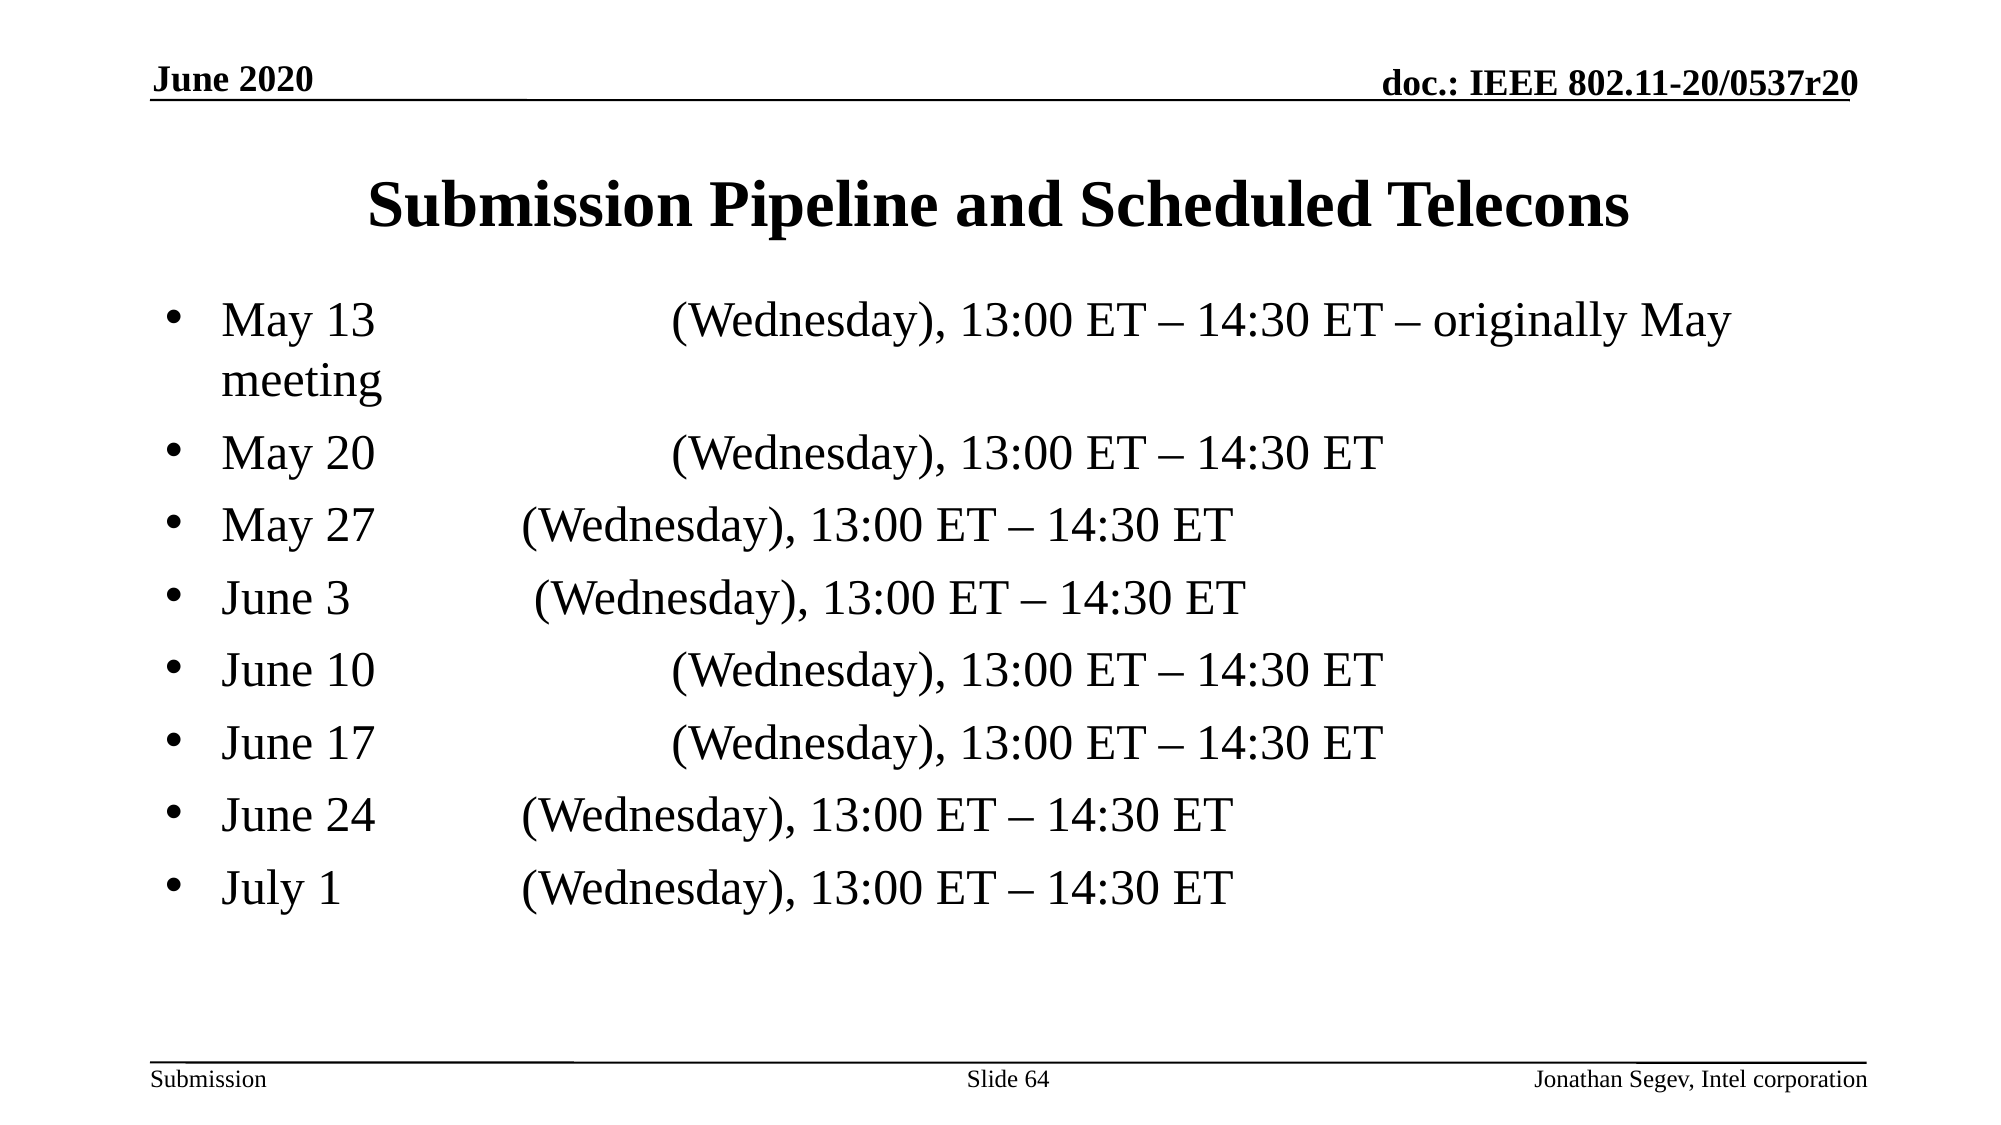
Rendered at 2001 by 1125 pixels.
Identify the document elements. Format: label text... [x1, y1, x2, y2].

footer Jonathan Segev, Intel corporation [1171, 1061, 1869, 1093]
list May 13 (Wednesday), 13:00 ET – 14:30 ET – originally May meeting May 20 (Wednesday), 13:00 ET – 14:30 ET May 27 (Wednesday), 13:00 ET – 14:30 ET June 3 (Wednesday), 13:00 ET – 14:30 ET June 10 (Wednesday), 13:00 ET – 14:30 ET June 17 (Wednesday), 13:00 ET – 14:30 ET June 24 (Wednesday), 13:00 ET – 14:30 ET July 1 (Wednesday), 13:00 ET – 14:30 ET [149, 278, 1850, 670]
slide_number Slide 64 [950, 1061, 1067, 1123]
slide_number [152, 54, 563, 100]
title Submission Pipeline and Scheduled Telecons [149, 112, 1850, 278]
